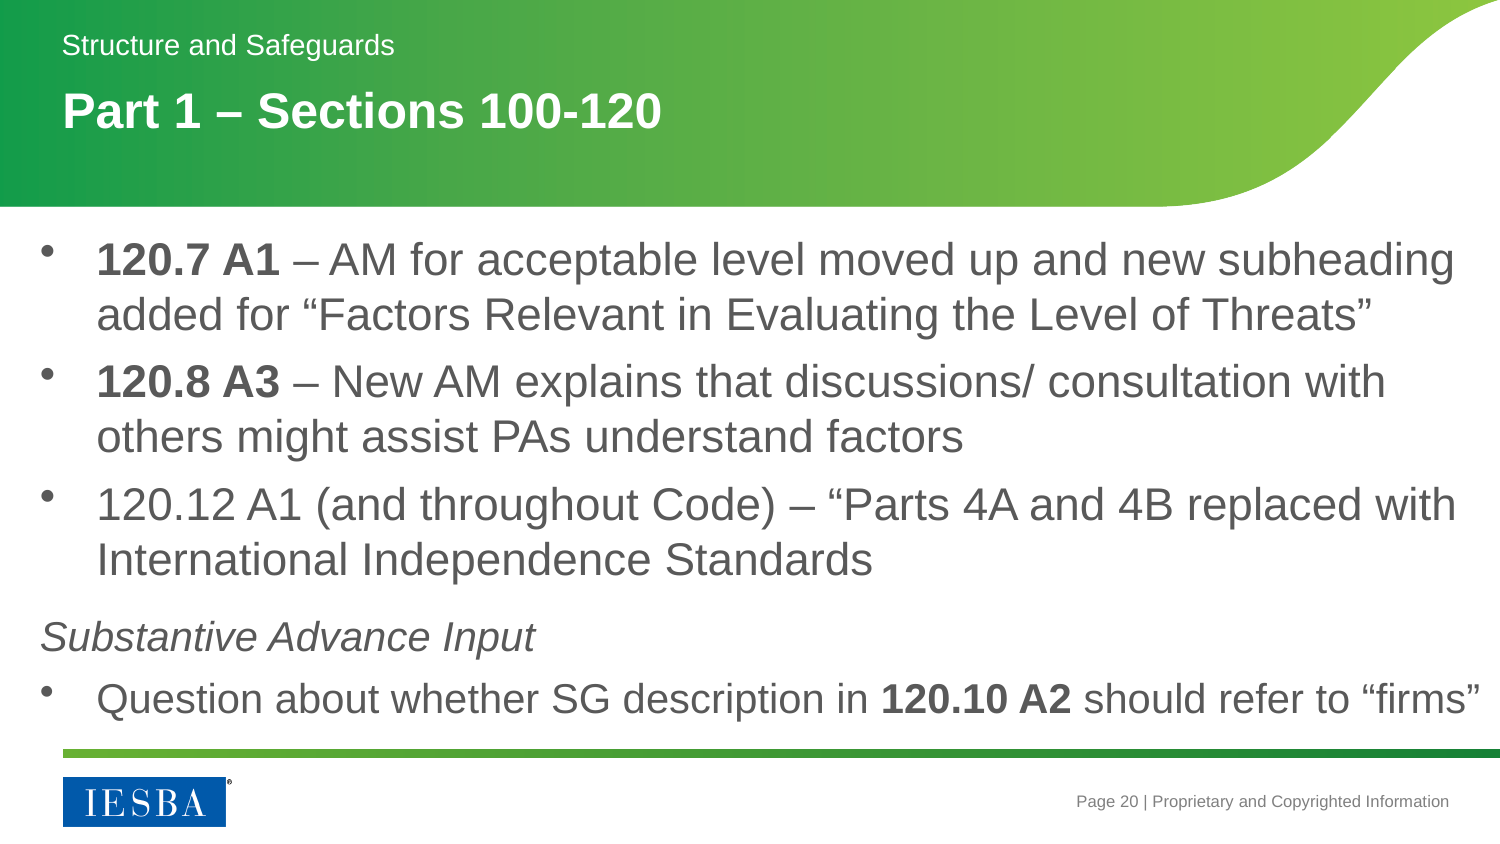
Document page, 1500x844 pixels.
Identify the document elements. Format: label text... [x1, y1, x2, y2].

picture [63, 777, 232, 827]
list 120.7 A1 – AM for acceptable level moved up and new subheading added for “Factors Relevant in Evaluating the Level of Threats” 120.8 A3 – New AM explains that discussions/ consultation with others might assist PAs understand factors 120.12 A1 (and throughout Code) – “Parts 4A and 4B replaced with International Independence Standards Substantive Advance Input Question about whether SG description in 120.10 A2 should refer to “firms” [24, 221, 1500, 735]
picture [0, 0, 1500, 207]
subtitle Structure and Safeguards [61, 25, 500, 55]
title Part 1 – Sections 100-120 [62, 75, 1300, 142]
